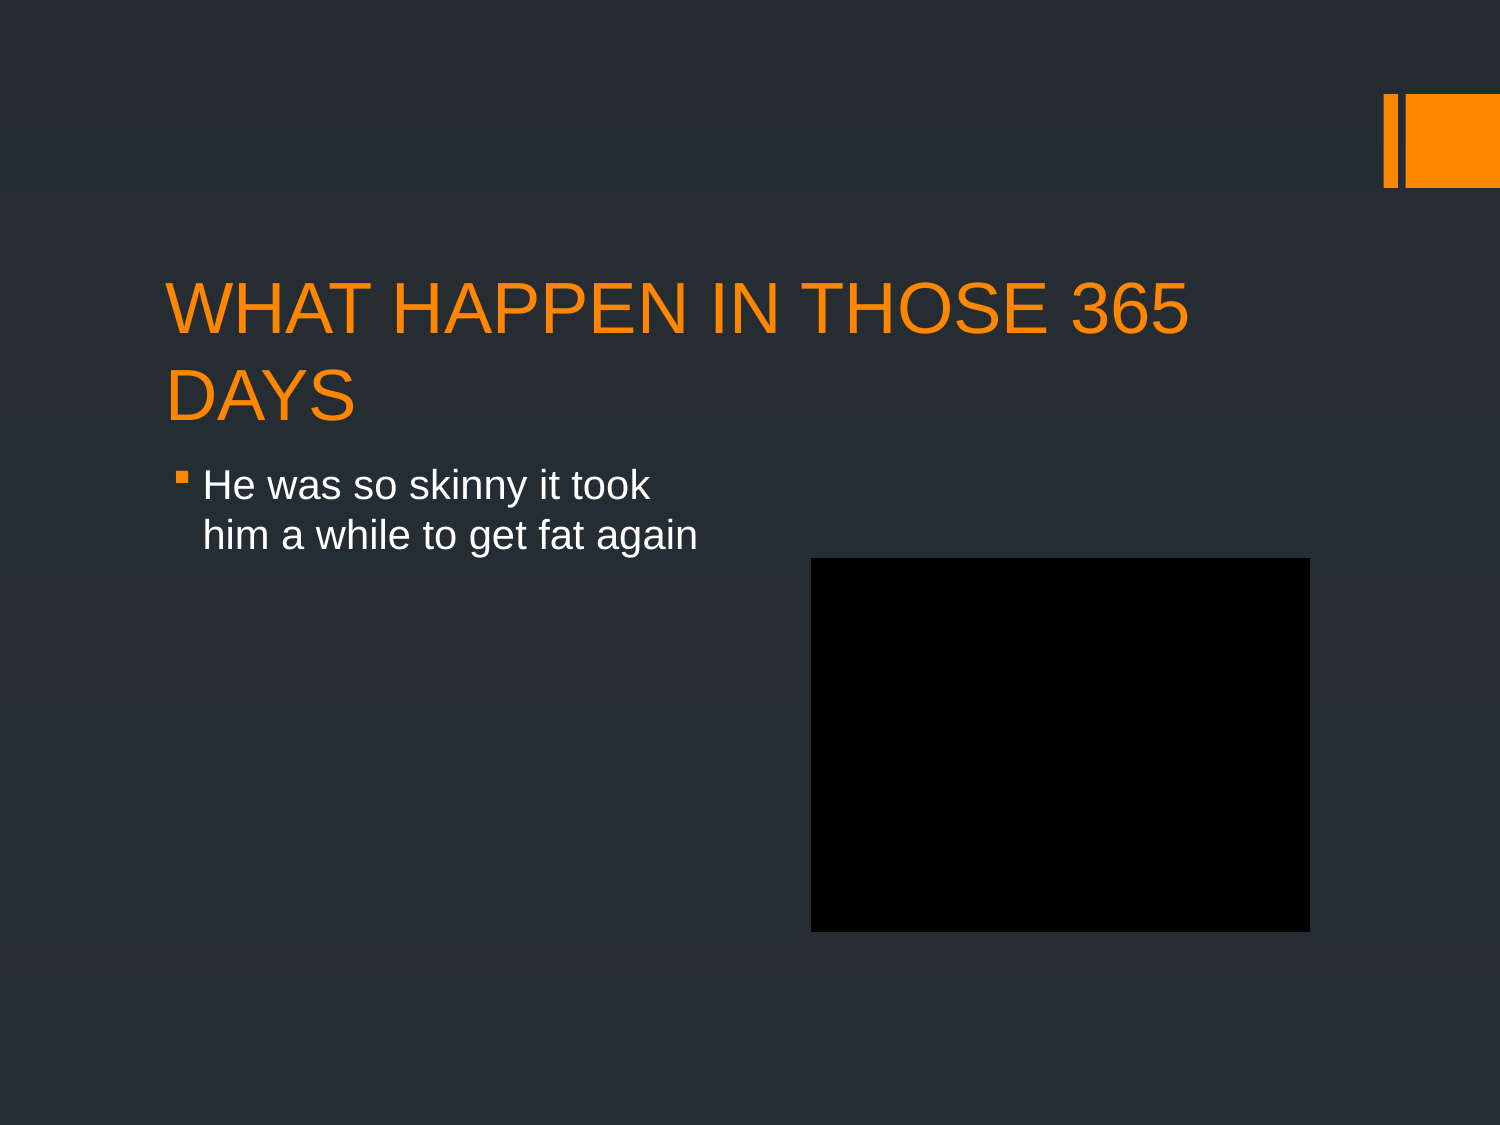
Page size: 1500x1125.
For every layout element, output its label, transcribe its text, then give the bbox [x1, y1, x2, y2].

title WHAT HAPPEN IN THOSE 365 DAYS [150, 253, 1350, 443]
list He was so skinny it took him a while to get fat again [150, 450, 735, 1040]
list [809, 556, 1311, 933]
